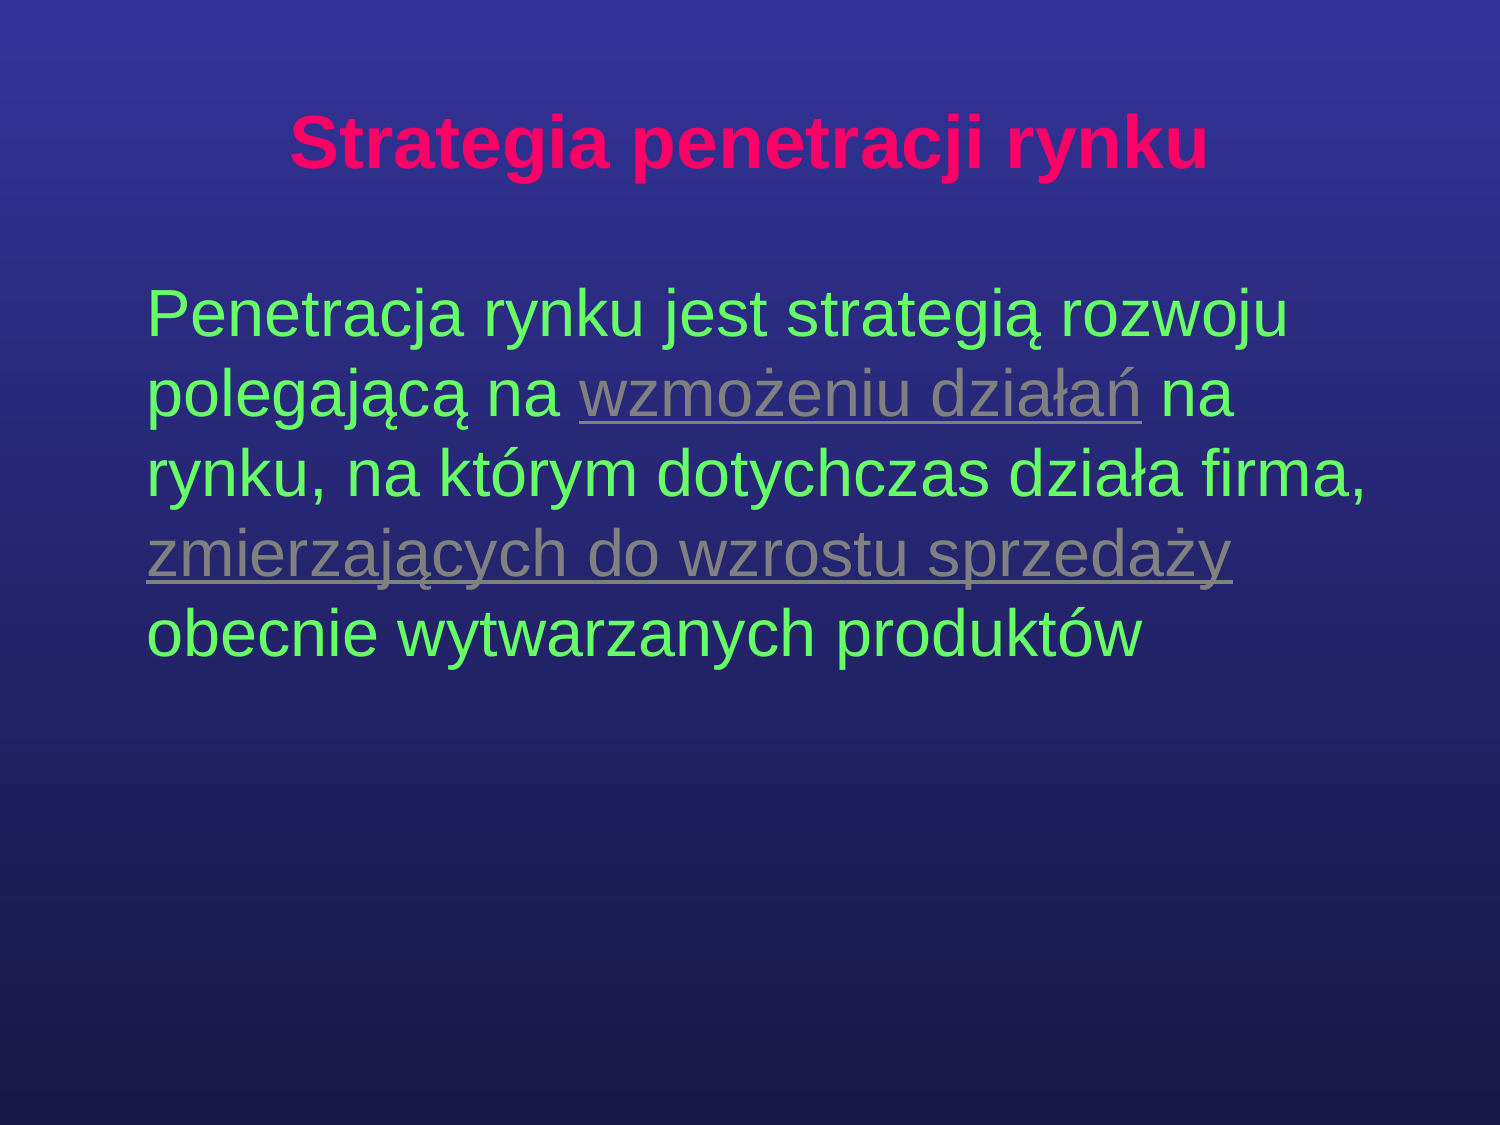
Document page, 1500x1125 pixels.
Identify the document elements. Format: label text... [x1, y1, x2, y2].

title Strategia penetracji rynku [74, 44, 1426, 233]
list Penetracja rynku jest strategią rozwoju polegającą na wzmożeniu działań na rynku, na którym dotychczas działa firma, zmierzających do wzrostu sprzedaży obecnie wytwarzanych produktów [74, 262, 1426, 1006]
